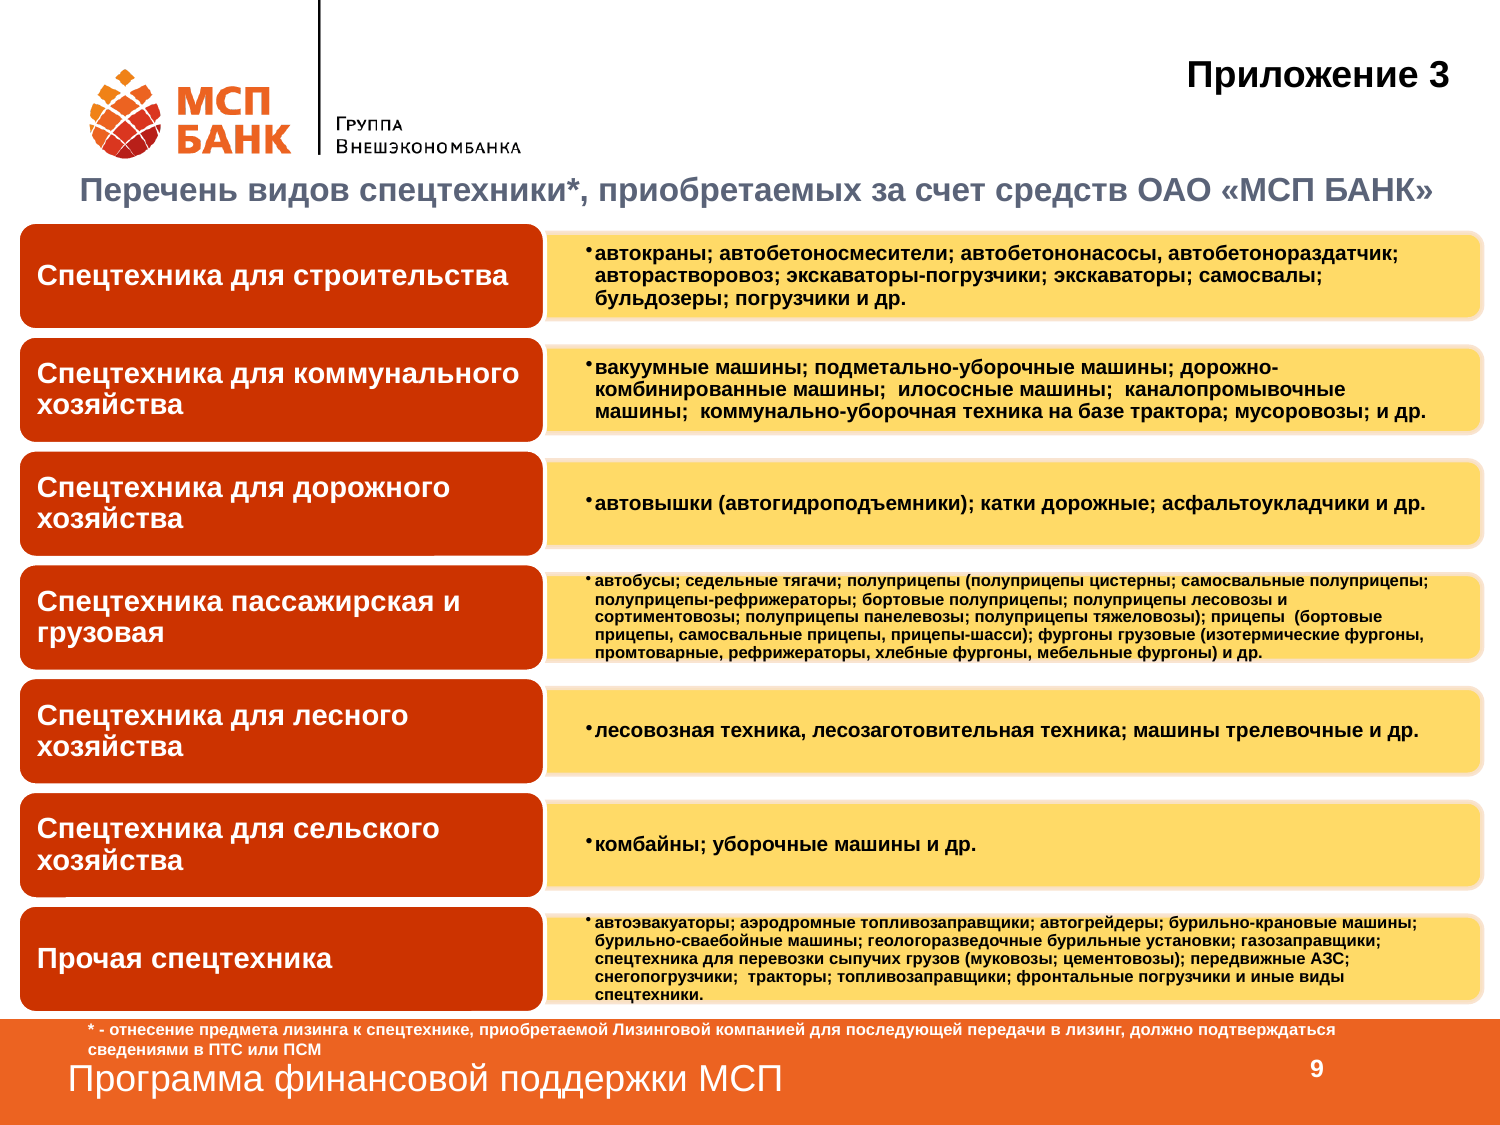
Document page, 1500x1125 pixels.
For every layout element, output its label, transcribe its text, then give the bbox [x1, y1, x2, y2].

text_box Приложение 3 [714, 42, 1465, 148]
title Перечень видов спецтехники*, приобретаемых за счет средств ОАО «МСП БАНК» [41, 160, 1451, 209]
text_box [17, 221, 1483, 1014]
picture [0, 0, 1500, 1125]
slide_number 9 [1243, 1053, 1340, 1094]
text_box * - отнесение предмета лизинга к спецтехнике, приобретаемой Лизинговой компанией для последующей передачи в лизинг, должно подтверждаться сведениями в ПТС или ПСМ [73, 1022, 1424, 1053]
